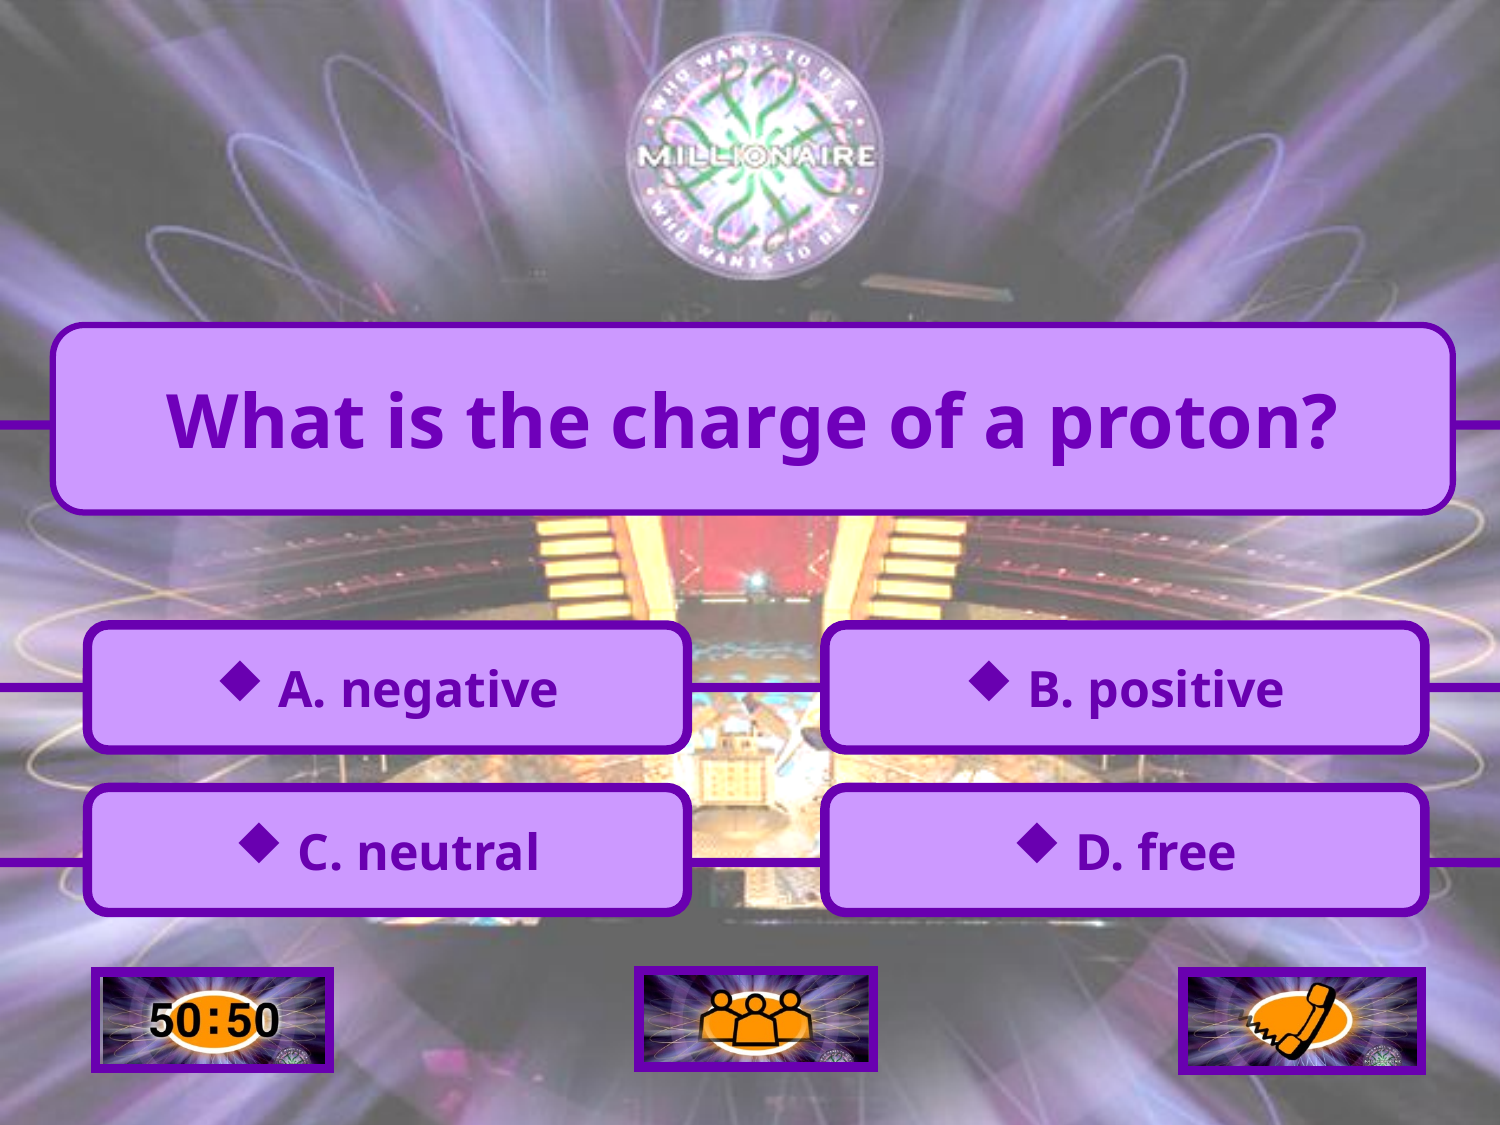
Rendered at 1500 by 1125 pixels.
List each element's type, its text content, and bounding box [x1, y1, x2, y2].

text_box A. negative [87, 624, 688, 751]
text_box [0, 324, 1500, 513]
text_box B. positive [824, 624, 1425, 751]
text_box D. free [824, 787, 1425, 913]
picture [1187, 976, 1418, 1066]
picture [99, 976, 326, 1065]
text_box C. neutral [87, 787, 688, 913]
picture [643, 974, 869, 1063]
